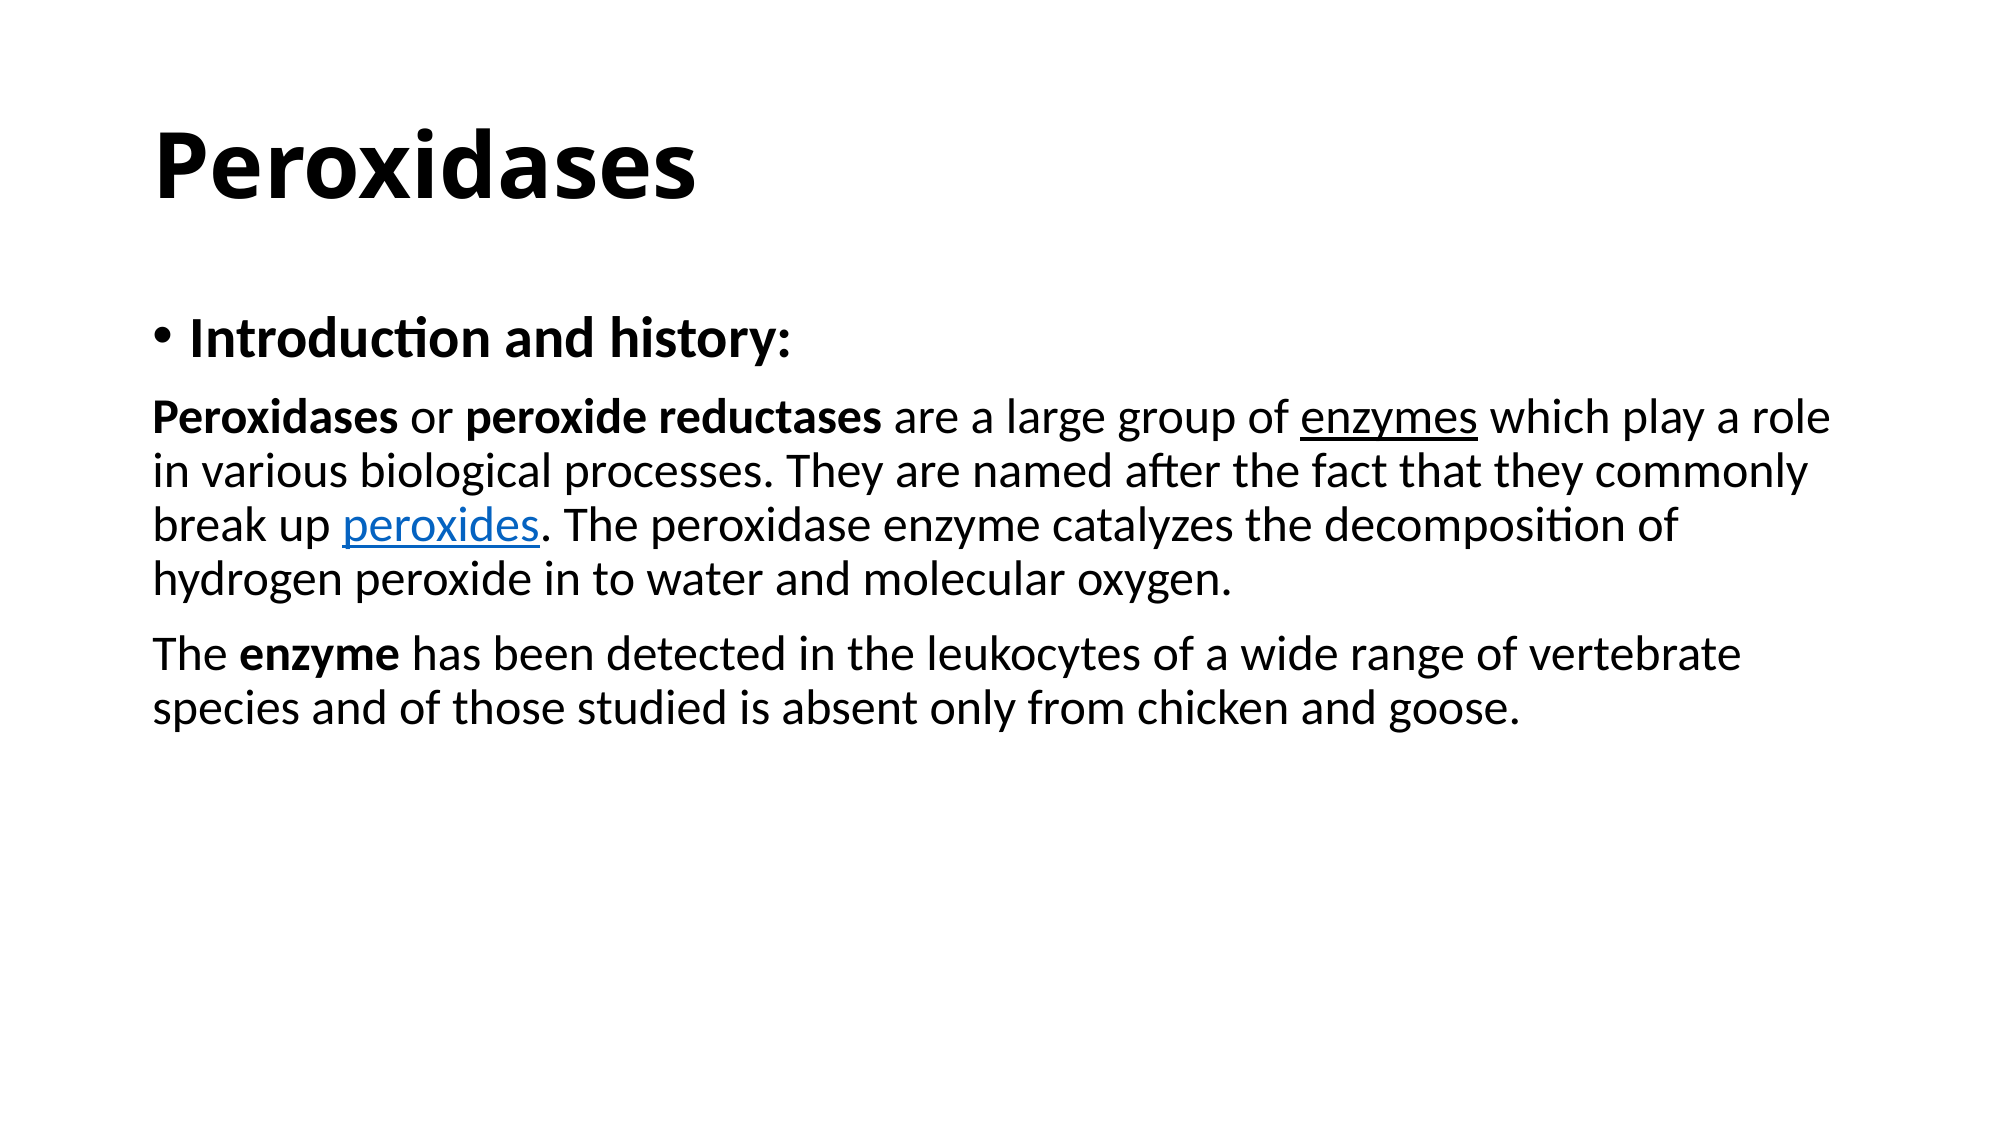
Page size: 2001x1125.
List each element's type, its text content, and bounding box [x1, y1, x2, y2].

list Introduction and history: Peroxidases or peroxide reductases are a large group of enzymes which play a role in various biological processes. They are named after the fact that they commonly break up peroxides. The peroxidase enzyme catalyzes the decomposition of hydrogen peroxide in to water and molecular oxygen. The enzyme has been detected in the leukocytes of a wide range of vertebrate species and of those studied is absent only from chicken and goose. [137, 299, 1863, 1014]
title Peroxidases [137, 59, 1863, 278]
